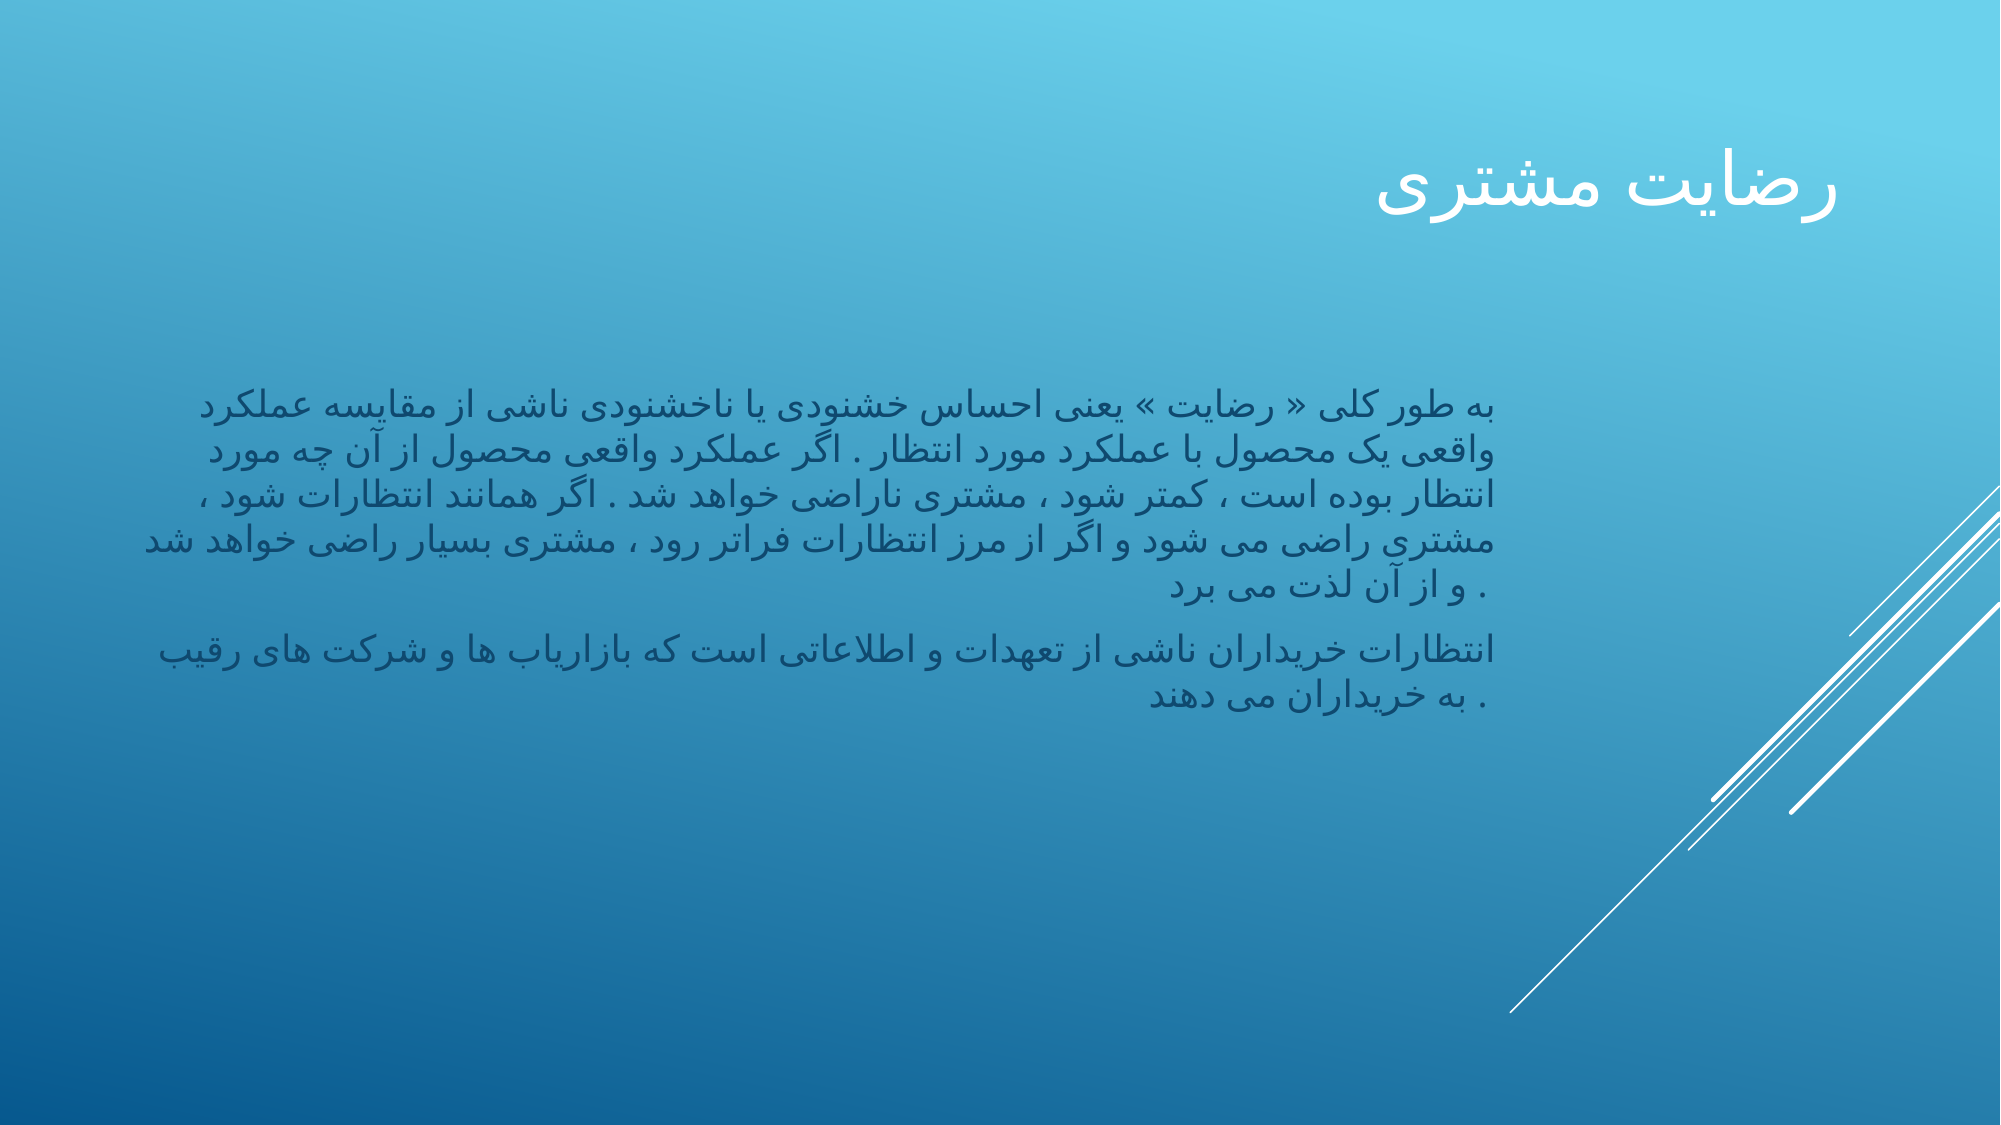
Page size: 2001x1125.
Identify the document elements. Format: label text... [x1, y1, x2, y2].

title رضایت مشتری [475, 90, 1876, 228]
list به طور کلی « رضایت » یعنی احساس خشنودی یا ناخشنودی ناشی از مقایسه عملکرد واقعی یک محصول با عملکرد مورد انتظار . اگر عملکرد واقعی محصول از آن چه مورد انتظار بوده است ، کمتر شود ، مشتری ناراضی خواهد شد . اگر همانند انتظارات شود ، مشتری راضی می شود و اگر از مرز انتظارات فراتر رود ، مشتری بسیار راضی خواهد شد و از آن لذت می برد . انتظارات خریداران ناشی از تعهدات و اطلاعاتی است که بازاریاب ها و شرکت های رقیب به خریداران می دهند . [112, 372, 1513, 883]
